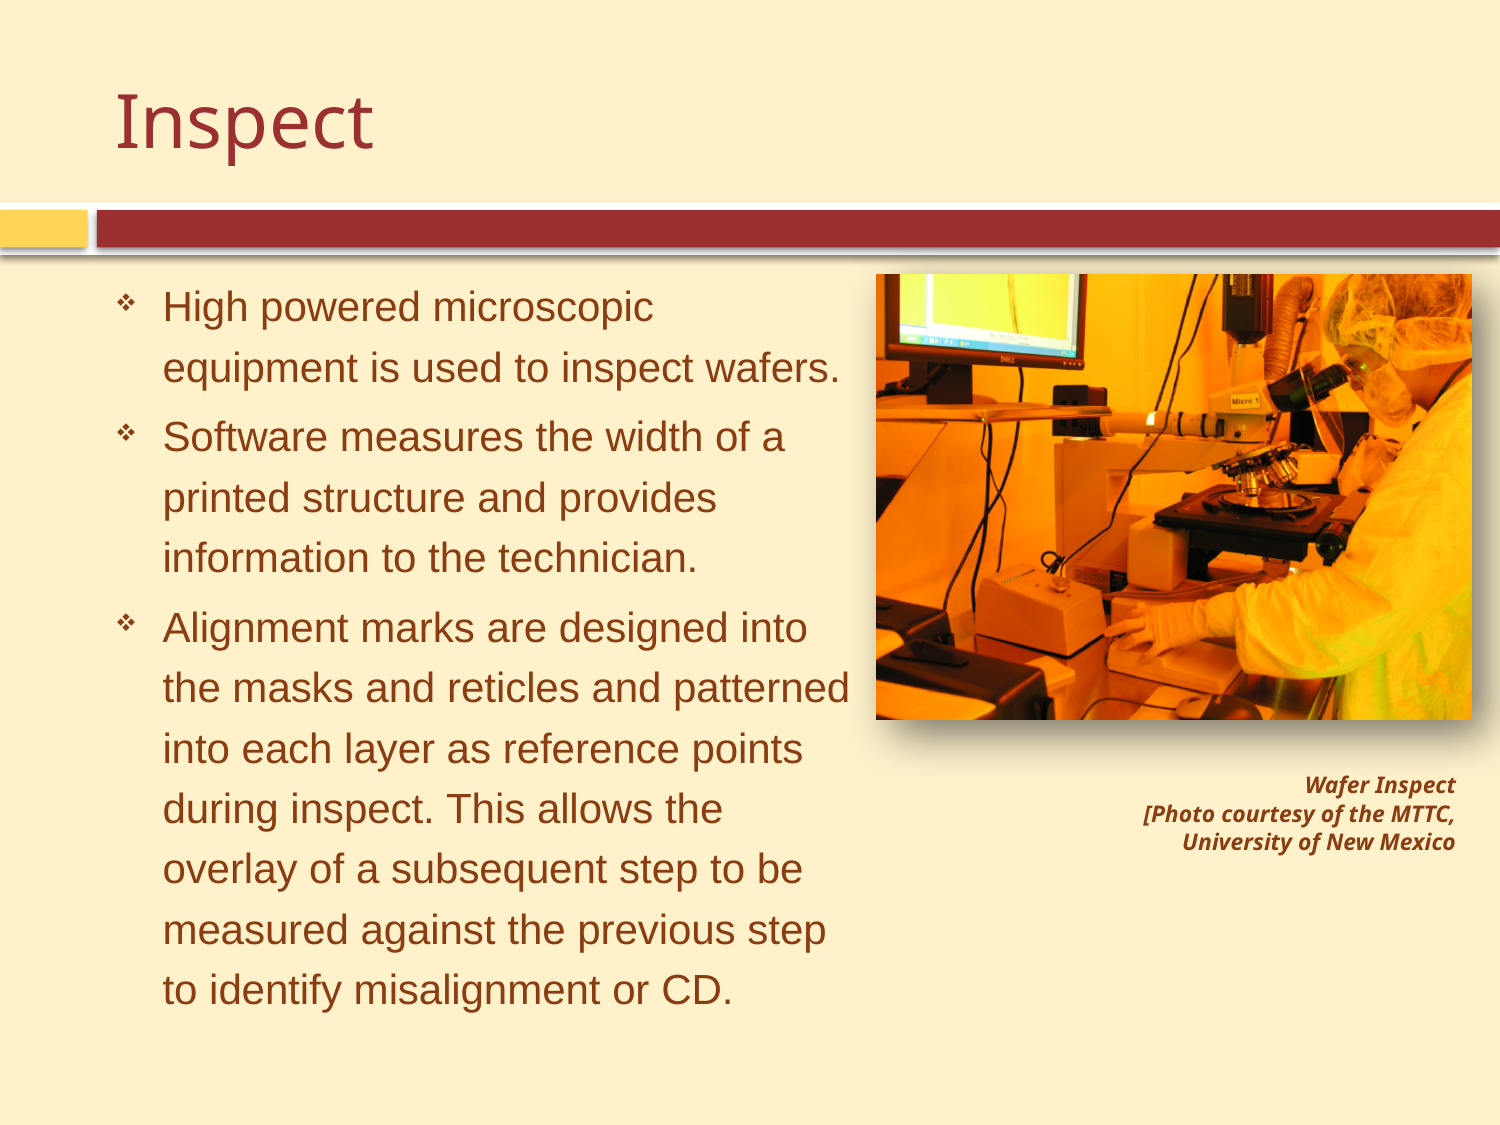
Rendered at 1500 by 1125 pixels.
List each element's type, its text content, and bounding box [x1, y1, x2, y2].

title Inspect [100, 37, 1438, 200]
picture [876, 273, 1472, 721]
list High powered microscopic equipment is used to inspect wafers. Software measures the width of a printed structure and provides information to the technician. Alignment marks are designed into the masks and reticles and patterned into each layer as reference points during inspect. This allows the overlay of a subsequent step to be measured against the previous step to identify misalignment or CD. [100, 262, 866, 1125]
text_box Wafer Inspect [Photo courtesy of the MTTC, University of New Mexico [1099, 762, 1471, 863]
